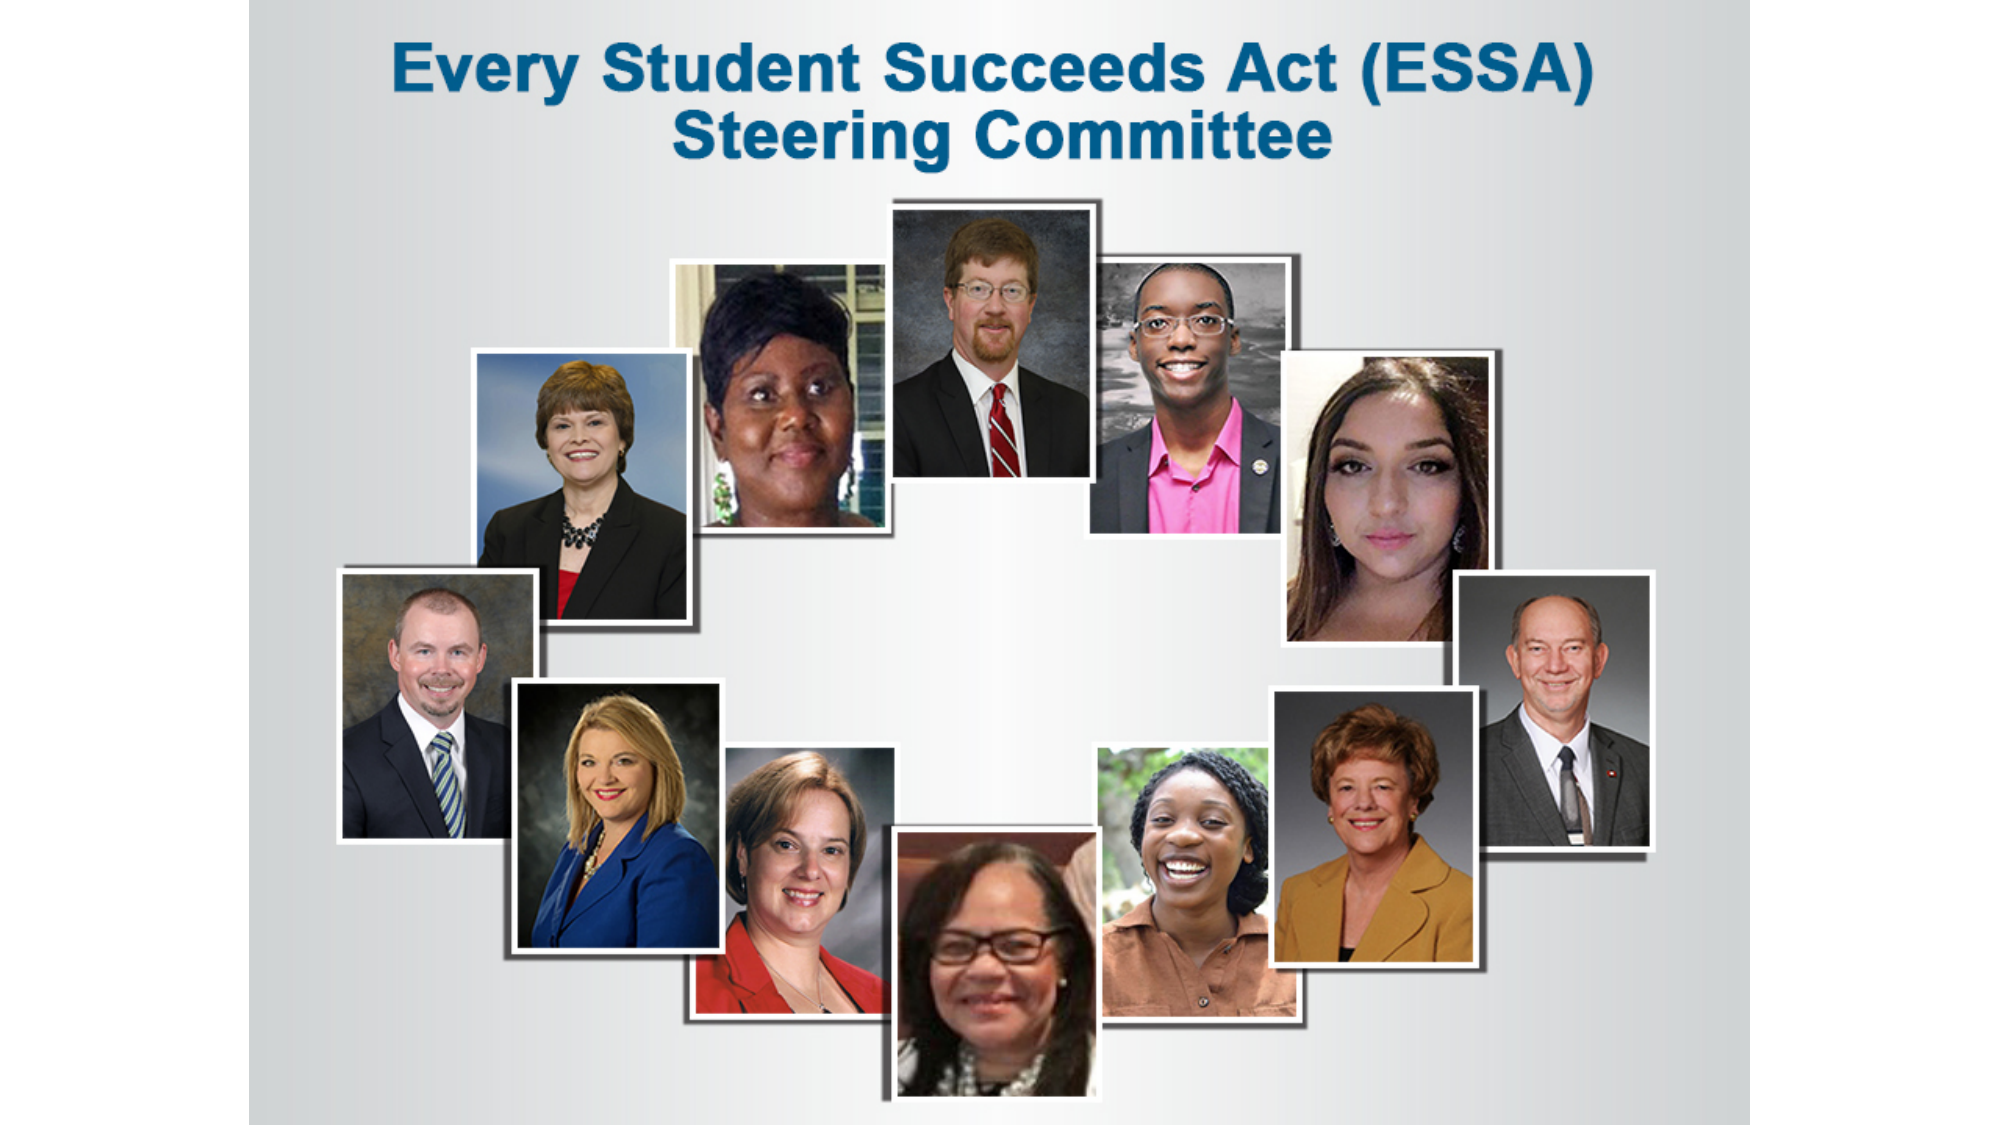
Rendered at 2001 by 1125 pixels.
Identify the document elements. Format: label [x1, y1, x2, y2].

picture [249, 0, 1750, 1125]
